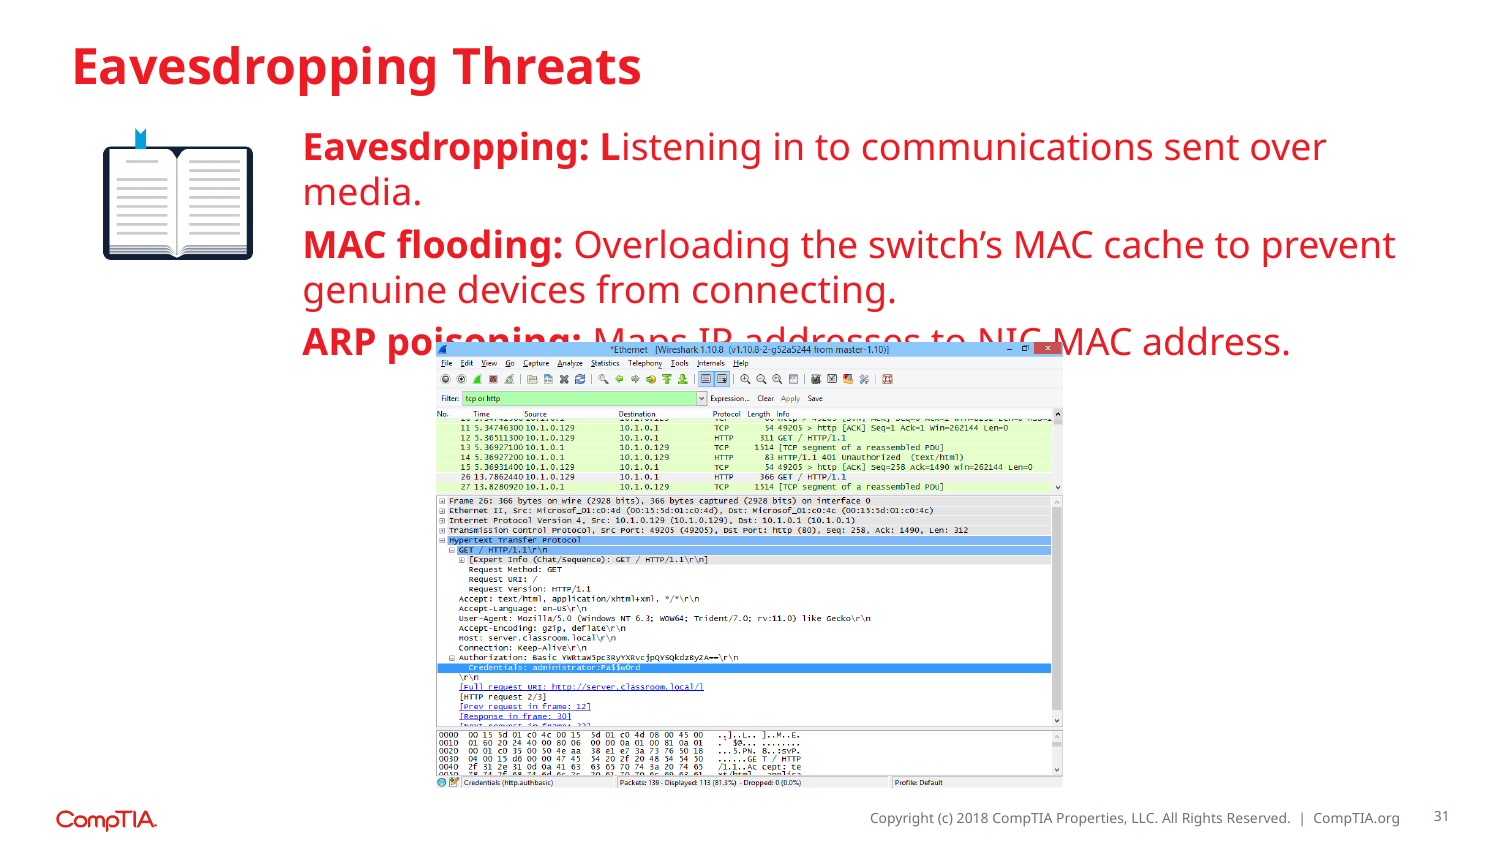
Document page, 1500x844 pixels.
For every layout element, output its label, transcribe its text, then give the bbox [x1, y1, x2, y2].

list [435, 341, 1064, 788]
list Eavesdropping: Listening in to communications sent over media. MAC flooding: Overloading the switch’s MAC cache to prevent genuine devices from connecting. ARP poisoning: Maps IP addresses to NIC MAC address. [287, 115, 1445, 210]
title Eavesdropping Threats [56, 12, 1444, 117]
slide_number 31 [1407, 800, 1450, 835]
picture [103, 128, 253, 260]
